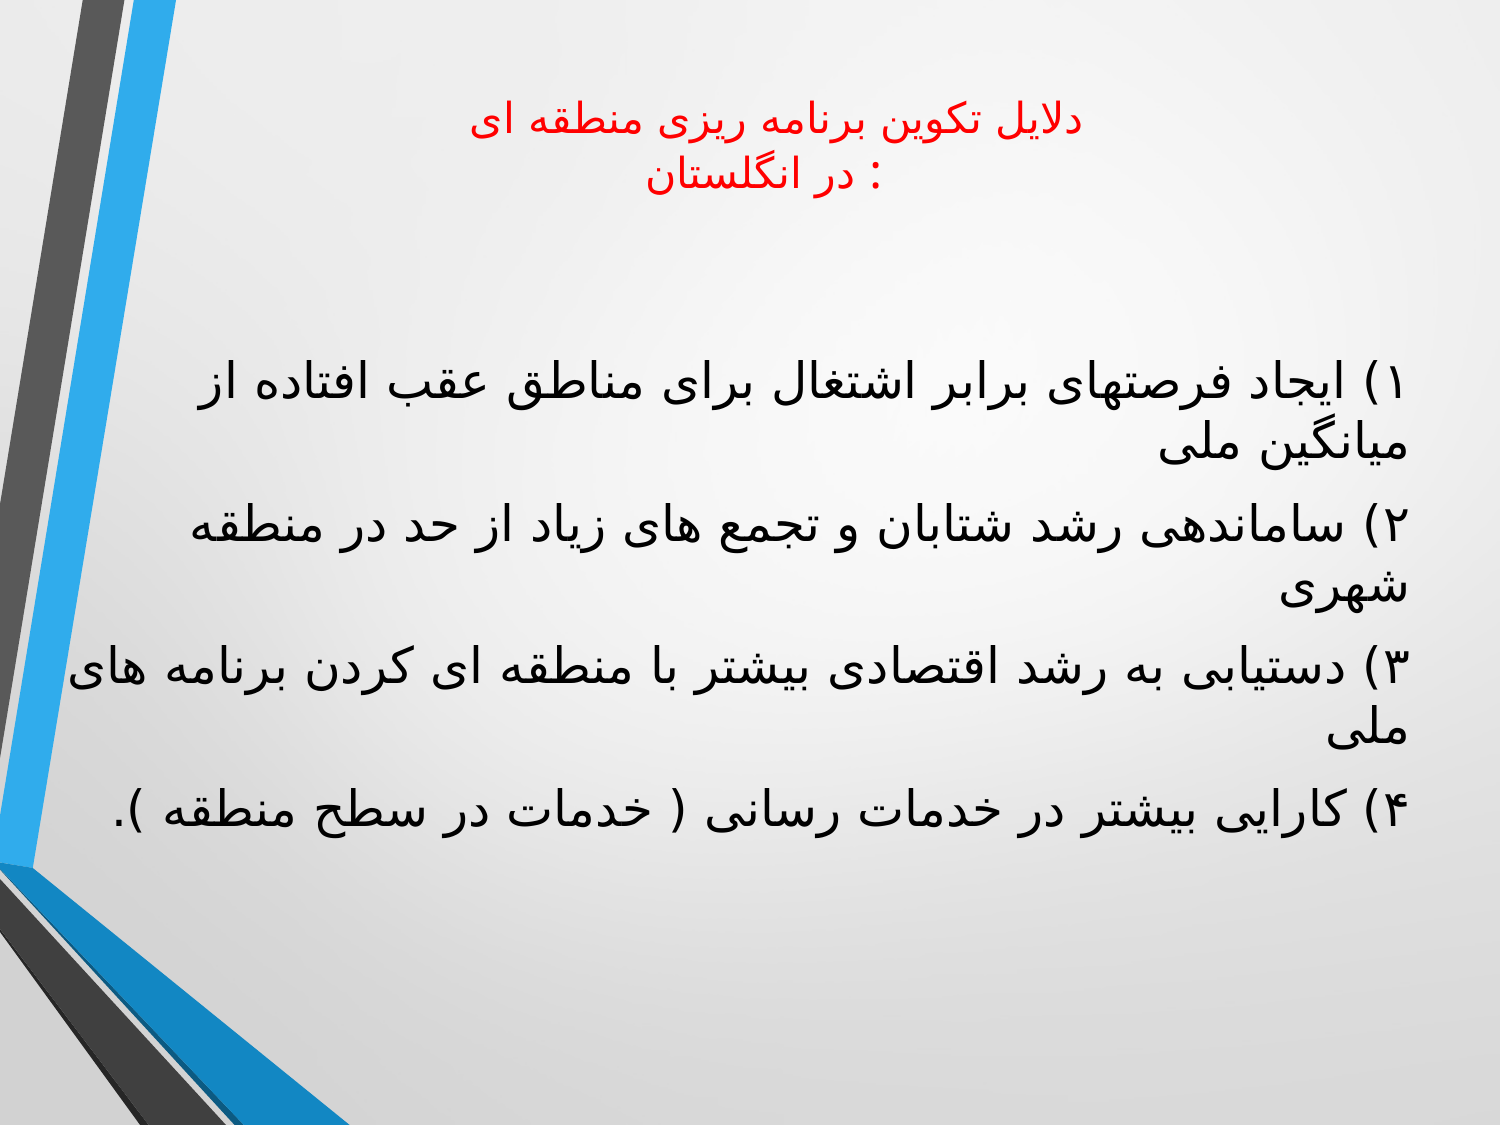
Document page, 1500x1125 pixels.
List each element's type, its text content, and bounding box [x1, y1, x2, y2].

list ۱) ایجاد فرصتهای برابر اشتغال برای مناطق عقب افتاده از میانگین ملی ۲) ساماندهی رشد شتابان و تجمع های زیاد از حد در منطقه شهری ۳) دستیابی به رشد اقتصادی بیشتر با منطقه ای کردن برنامه های ملی ۴) کارایی بیشتر در خدمات رسانی ( خدمات در سطح منطقه ). [29, 262, 1425, 1005]
title دلایل تکوین برنامه ریزی منطقه ای در انگلستان : [88, 31, 1439, 264]
